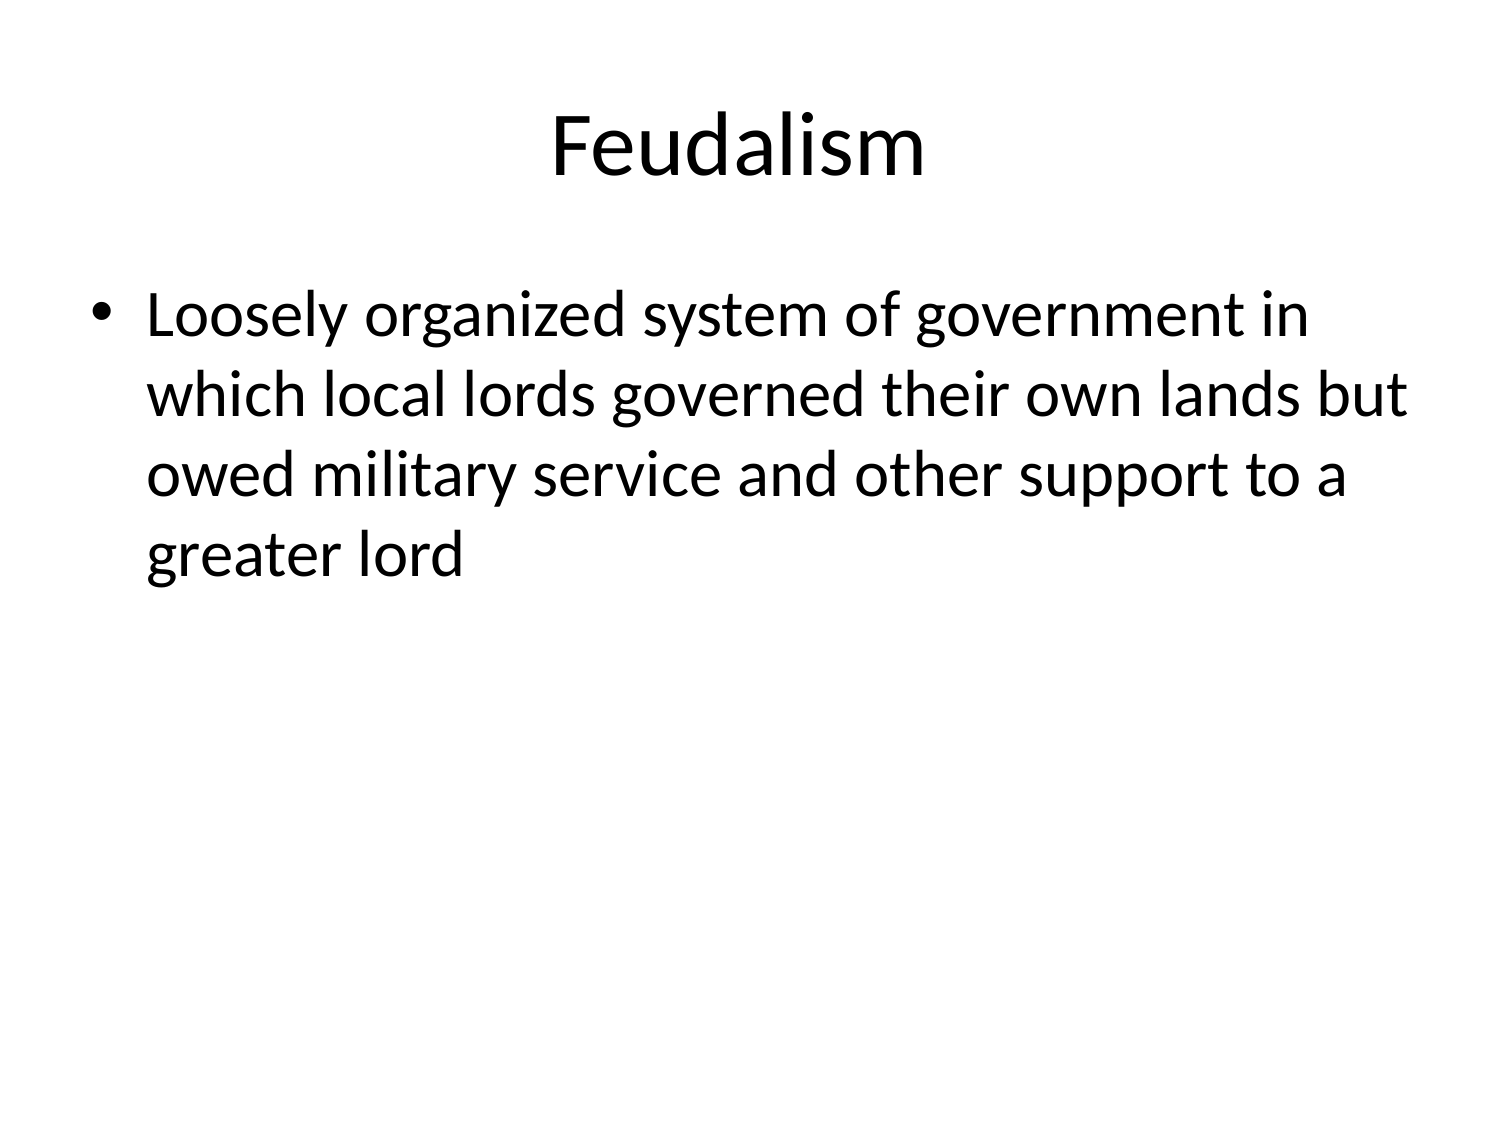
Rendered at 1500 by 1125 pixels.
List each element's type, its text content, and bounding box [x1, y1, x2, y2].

title Feudalism [75, 45, 1425, 233]
list Loosely organized system of government in which local lords governed their own lands but owed military service and other support to a greater lord [75, 262, 1425, 1005]
